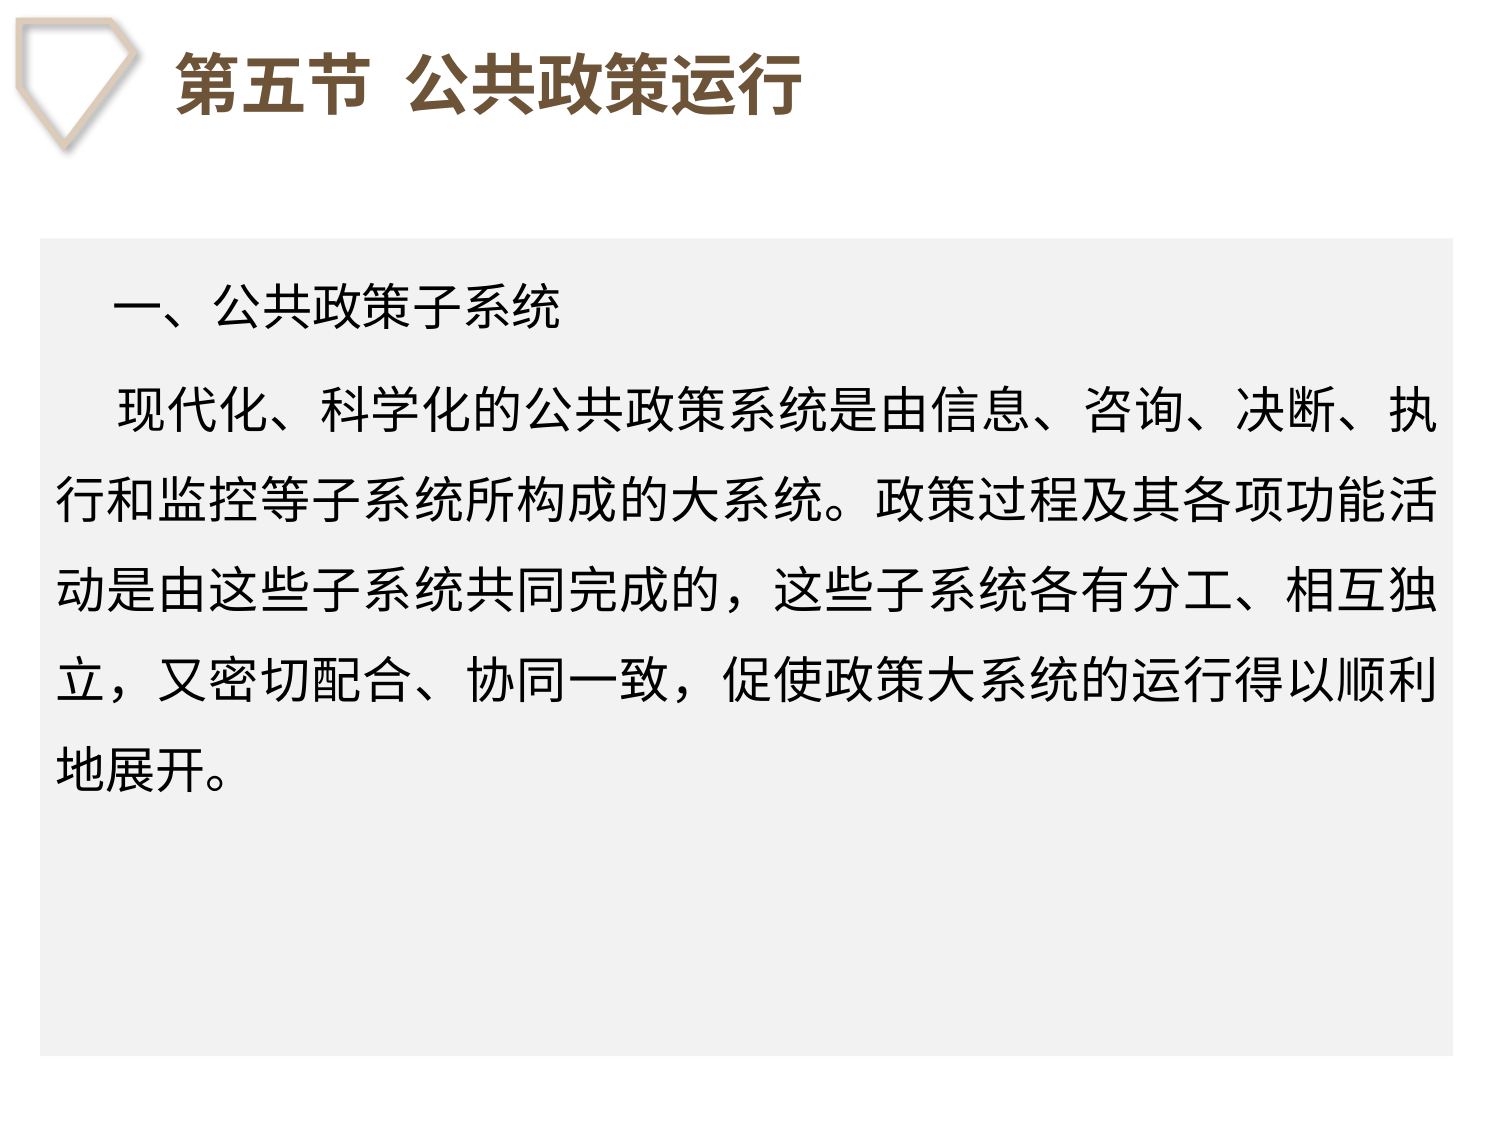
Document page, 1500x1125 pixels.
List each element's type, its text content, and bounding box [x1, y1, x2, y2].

list 一、公共政策子系统 现代化、科学化的公共政策系统是由信息、咨询、决断、执行和监控等子系统所构成的大系统。政策过程及其各项功能活动是由这些子系统共同完成的，这些子系统各有分工、相互独立，又密切配合、协同一致，促使政策大系统的运行得以顺利地展开。 [40, 238, 1454, 1057]
title 第五节 公共政策运行 [158, 18, 1456, 159]
